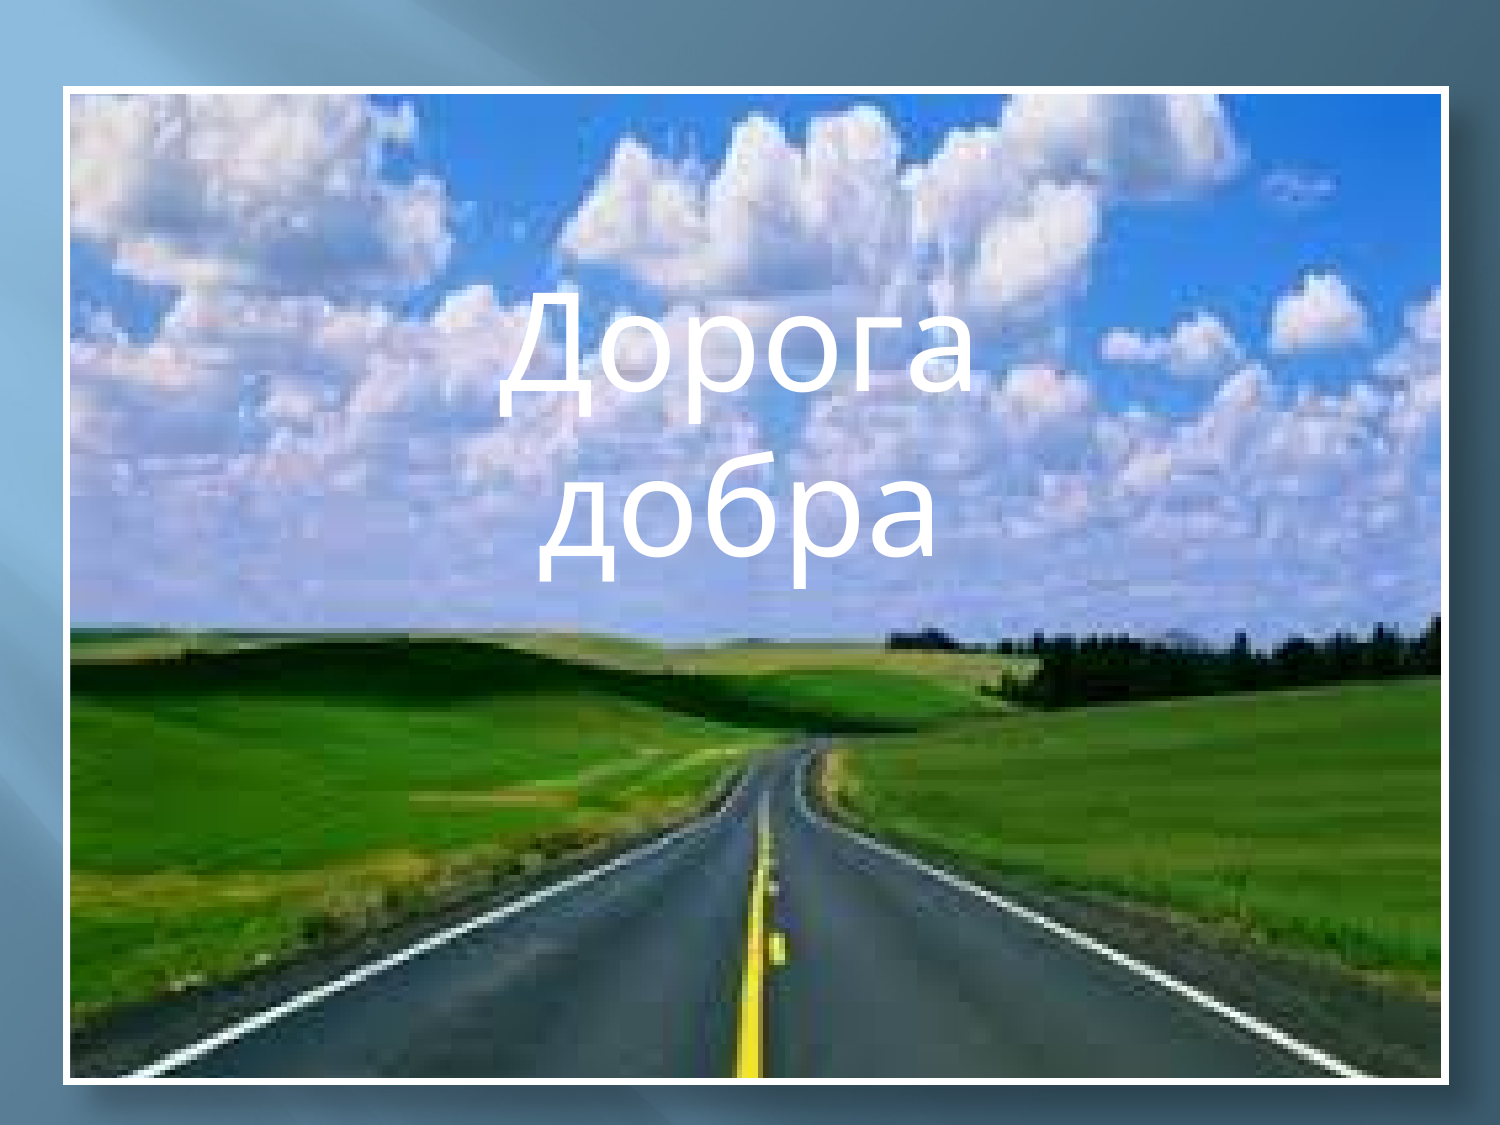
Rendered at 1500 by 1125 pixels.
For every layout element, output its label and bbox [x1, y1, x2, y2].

picture [70, 93, 1442, 1079]
